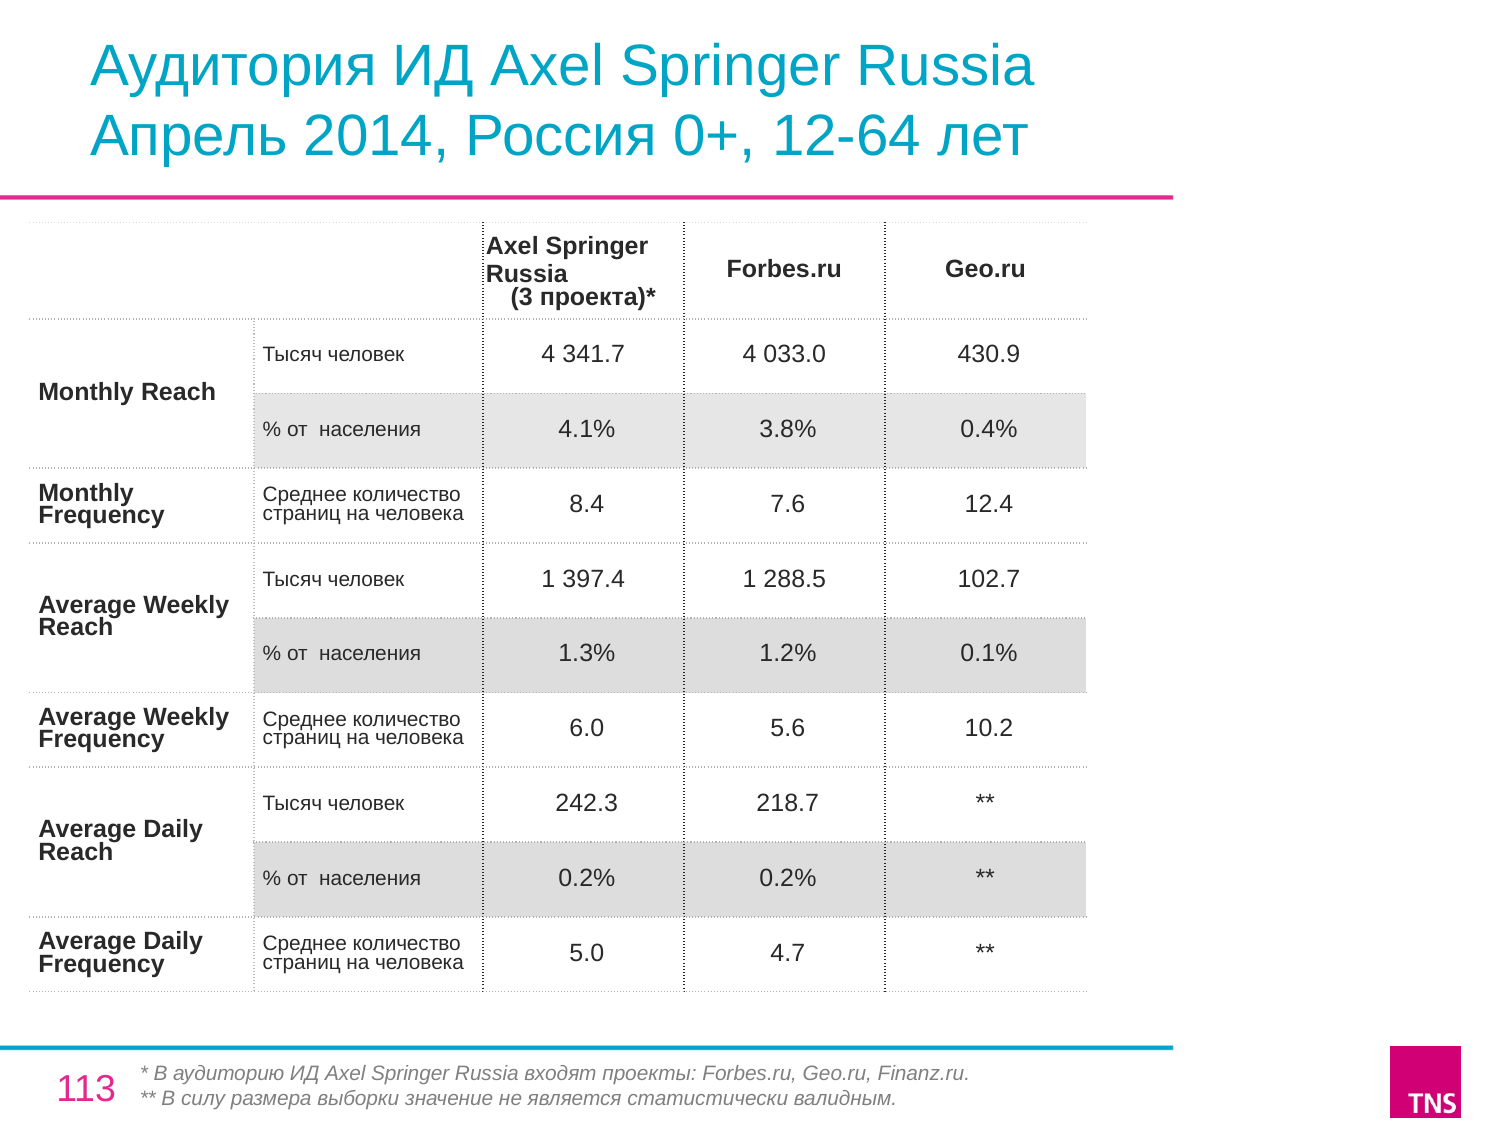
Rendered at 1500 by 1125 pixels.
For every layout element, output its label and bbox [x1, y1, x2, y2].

picture [0, 0, 1500, 1125]
title [74, 8, 1476, 187]
text_box [124, 1052, 1463, 1117]
table_header [29, 223, 1086, 319]
table_cell [29, 319, 1086, 992]
slide_number [40, 1055, 392, 1125]
